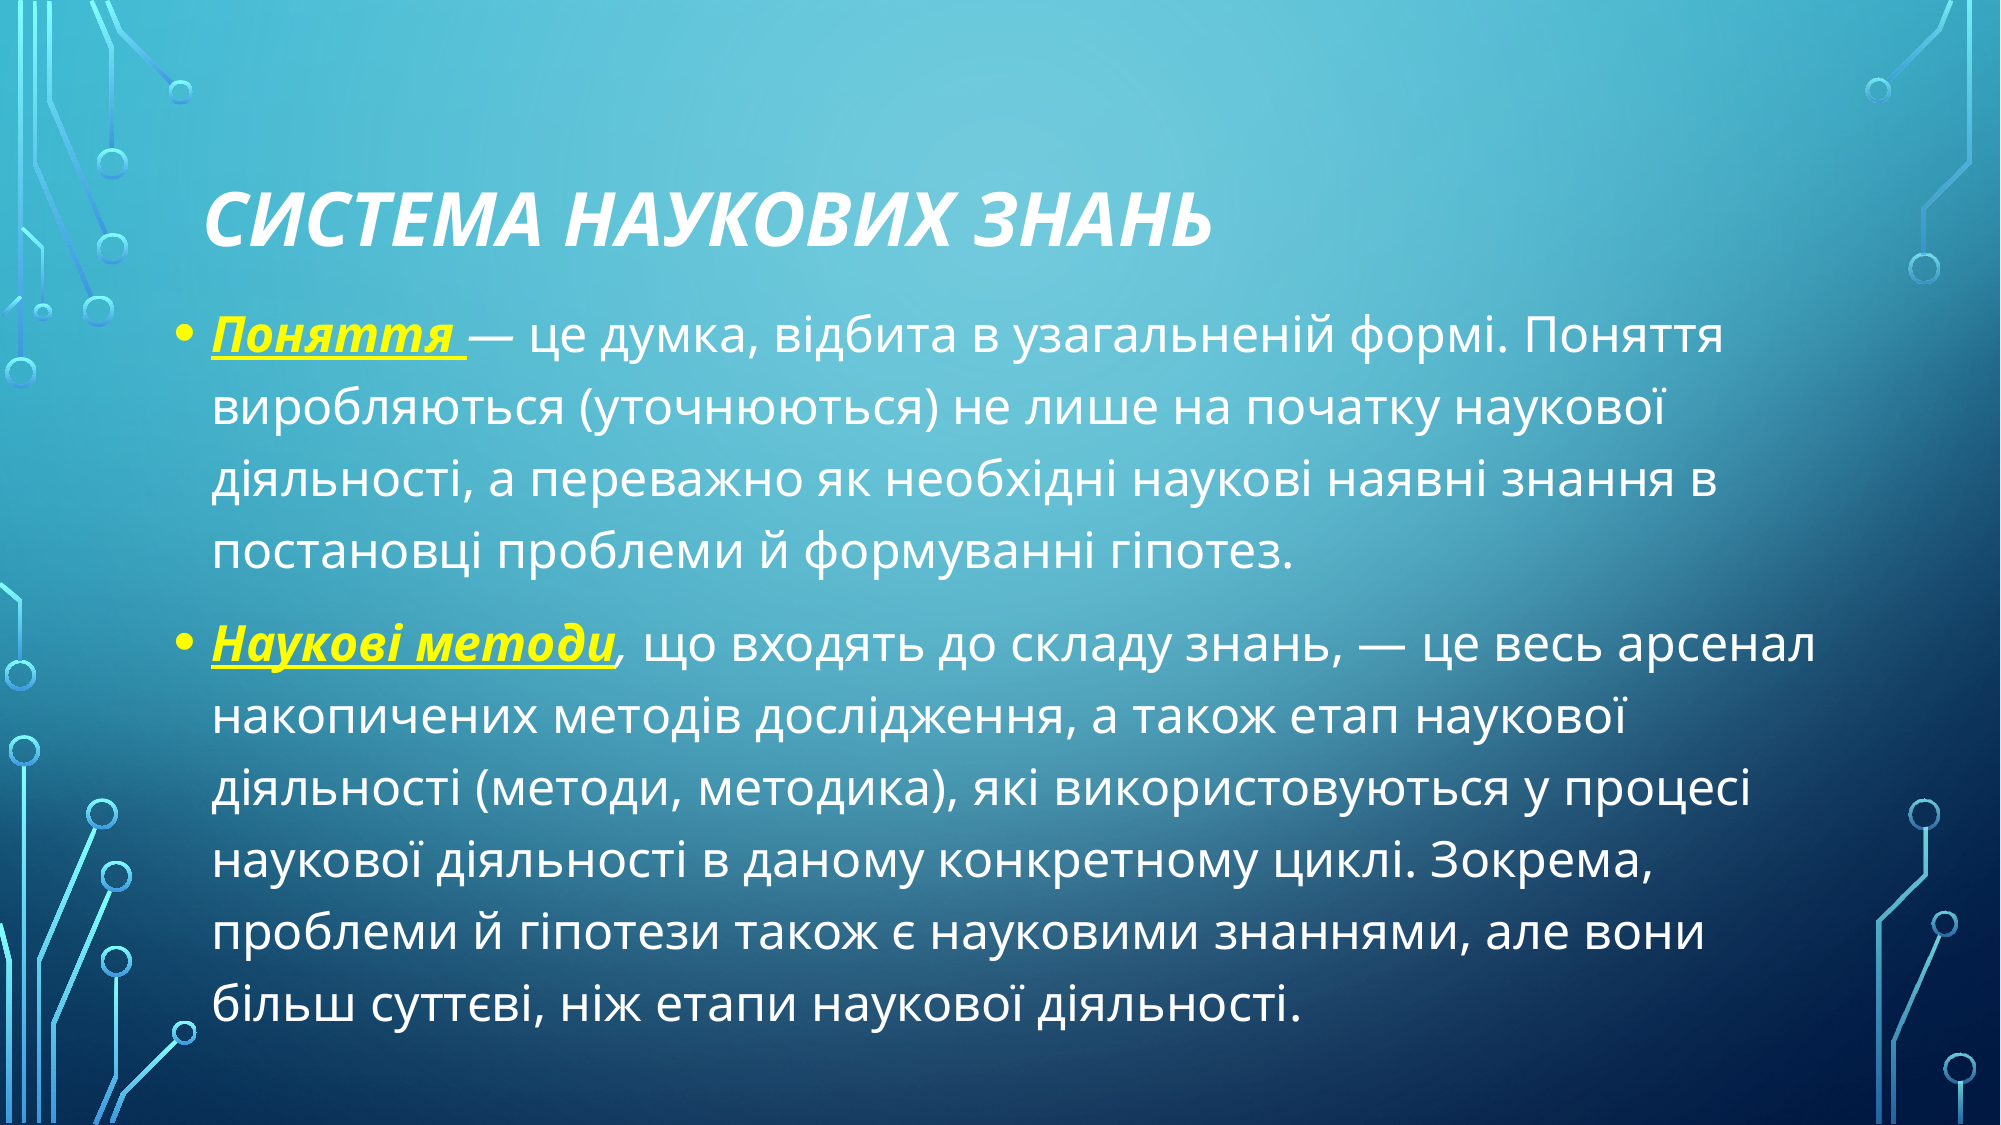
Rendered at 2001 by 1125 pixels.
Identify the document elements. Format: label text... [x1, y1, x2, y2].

title Система наукових знань [187, 101, 1813, 282]
list Поняття — це думка, відбита в узагальненій формі. Поняття виробляються (уточнюються) не лише на початку наукової діяльності, а переважно як необхідні наукові наявні знання в постановці проблеми й формуванні гіпотез. Наукові методи, що входять до складу знань, — це весь арсенал накопичених методів дослідження, а також етап наукової діяльності (методи, методика), які використовуються у процесі наукової діяльності в даному конкретному циклі. Зокрема, проблеми й гіпотези також є науковими знаннями, але вони більш суттєві, ніж етапи наукової діяльності. [158, 282, 1836, 1078]
